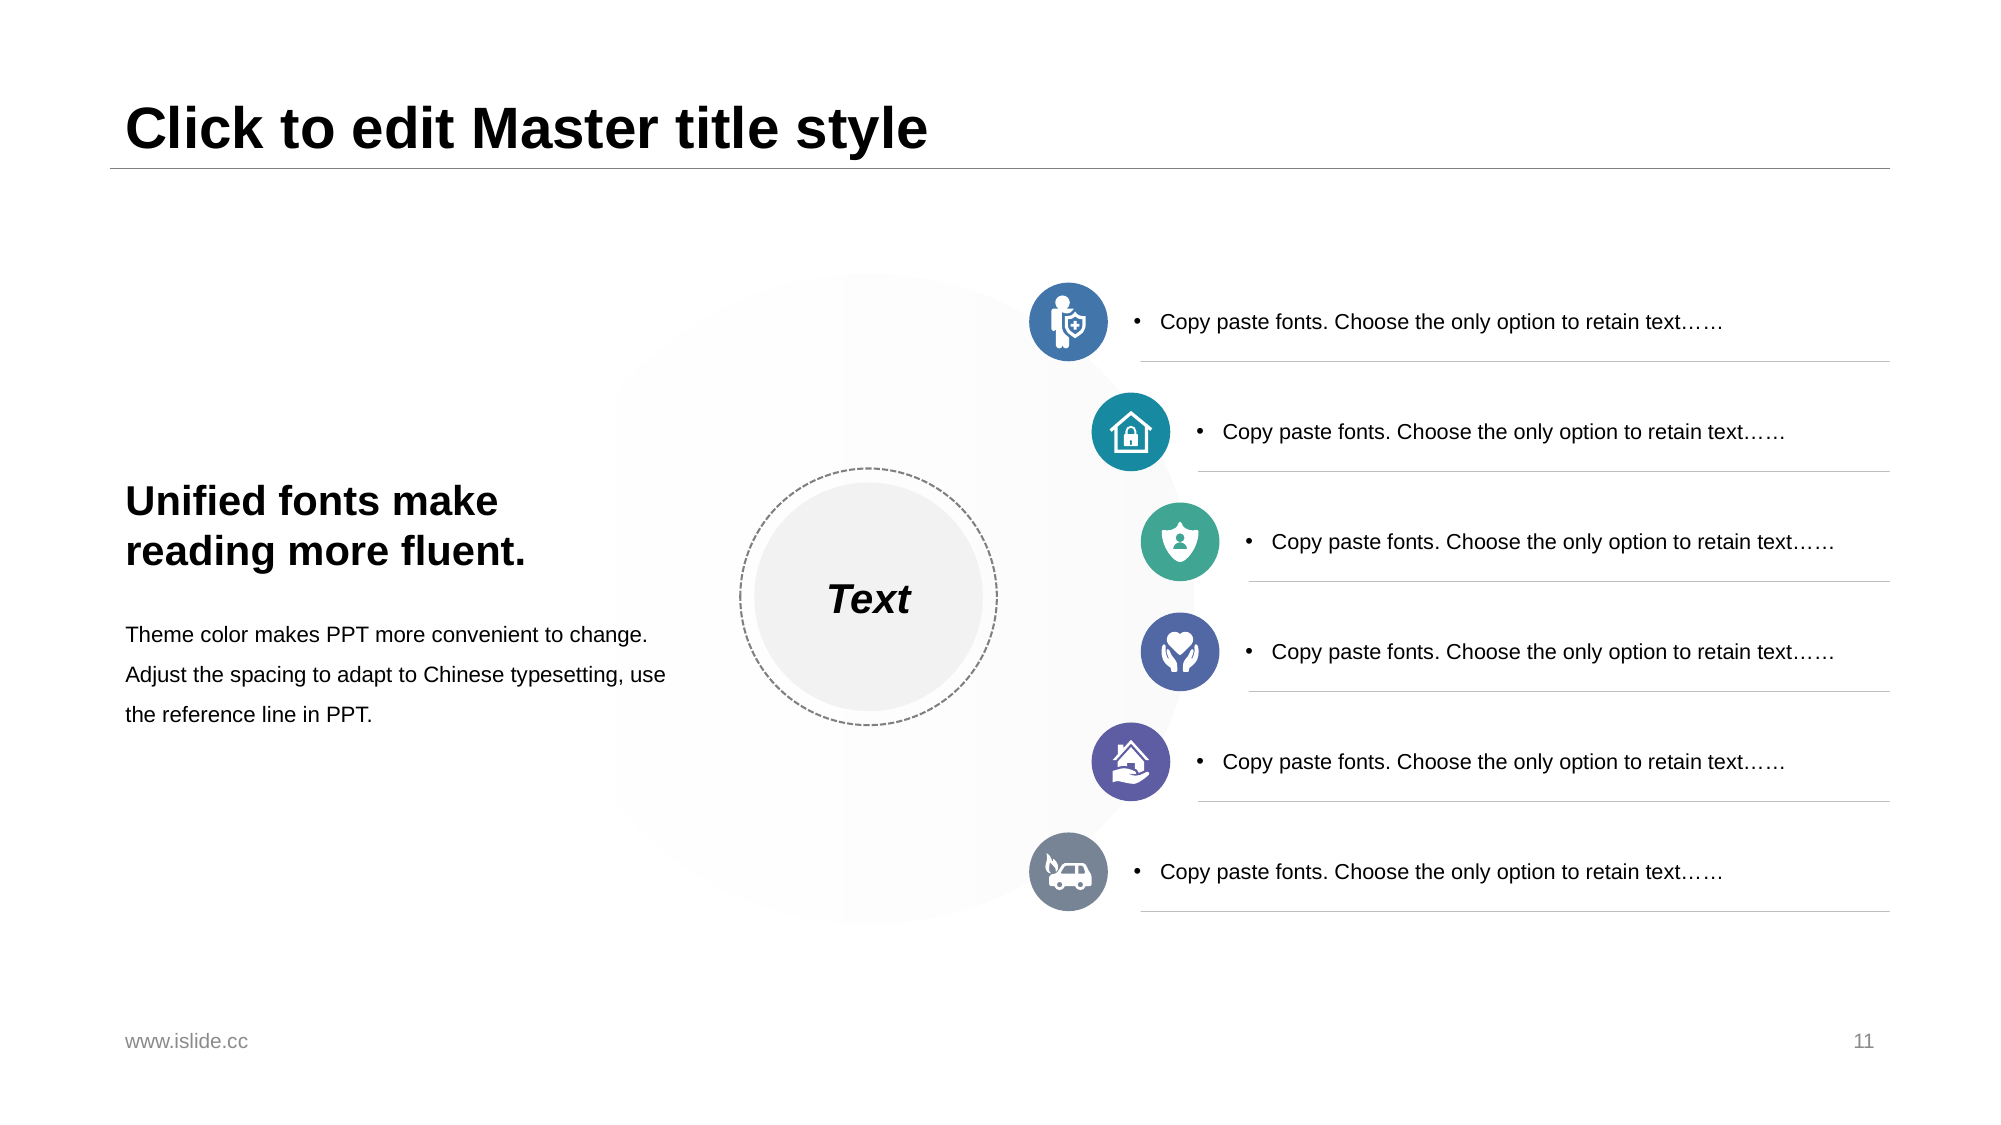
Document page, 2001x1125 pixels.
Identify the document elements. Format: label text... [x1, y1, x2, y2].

title Click to edit Master title style [109, 0, 1890, 169]
footer www.islide.cc [109, 1023, 790, 1058]
slide_number 11 [1412, 1023, 1890, 1058]
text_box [110, 273, 1890, 924]
